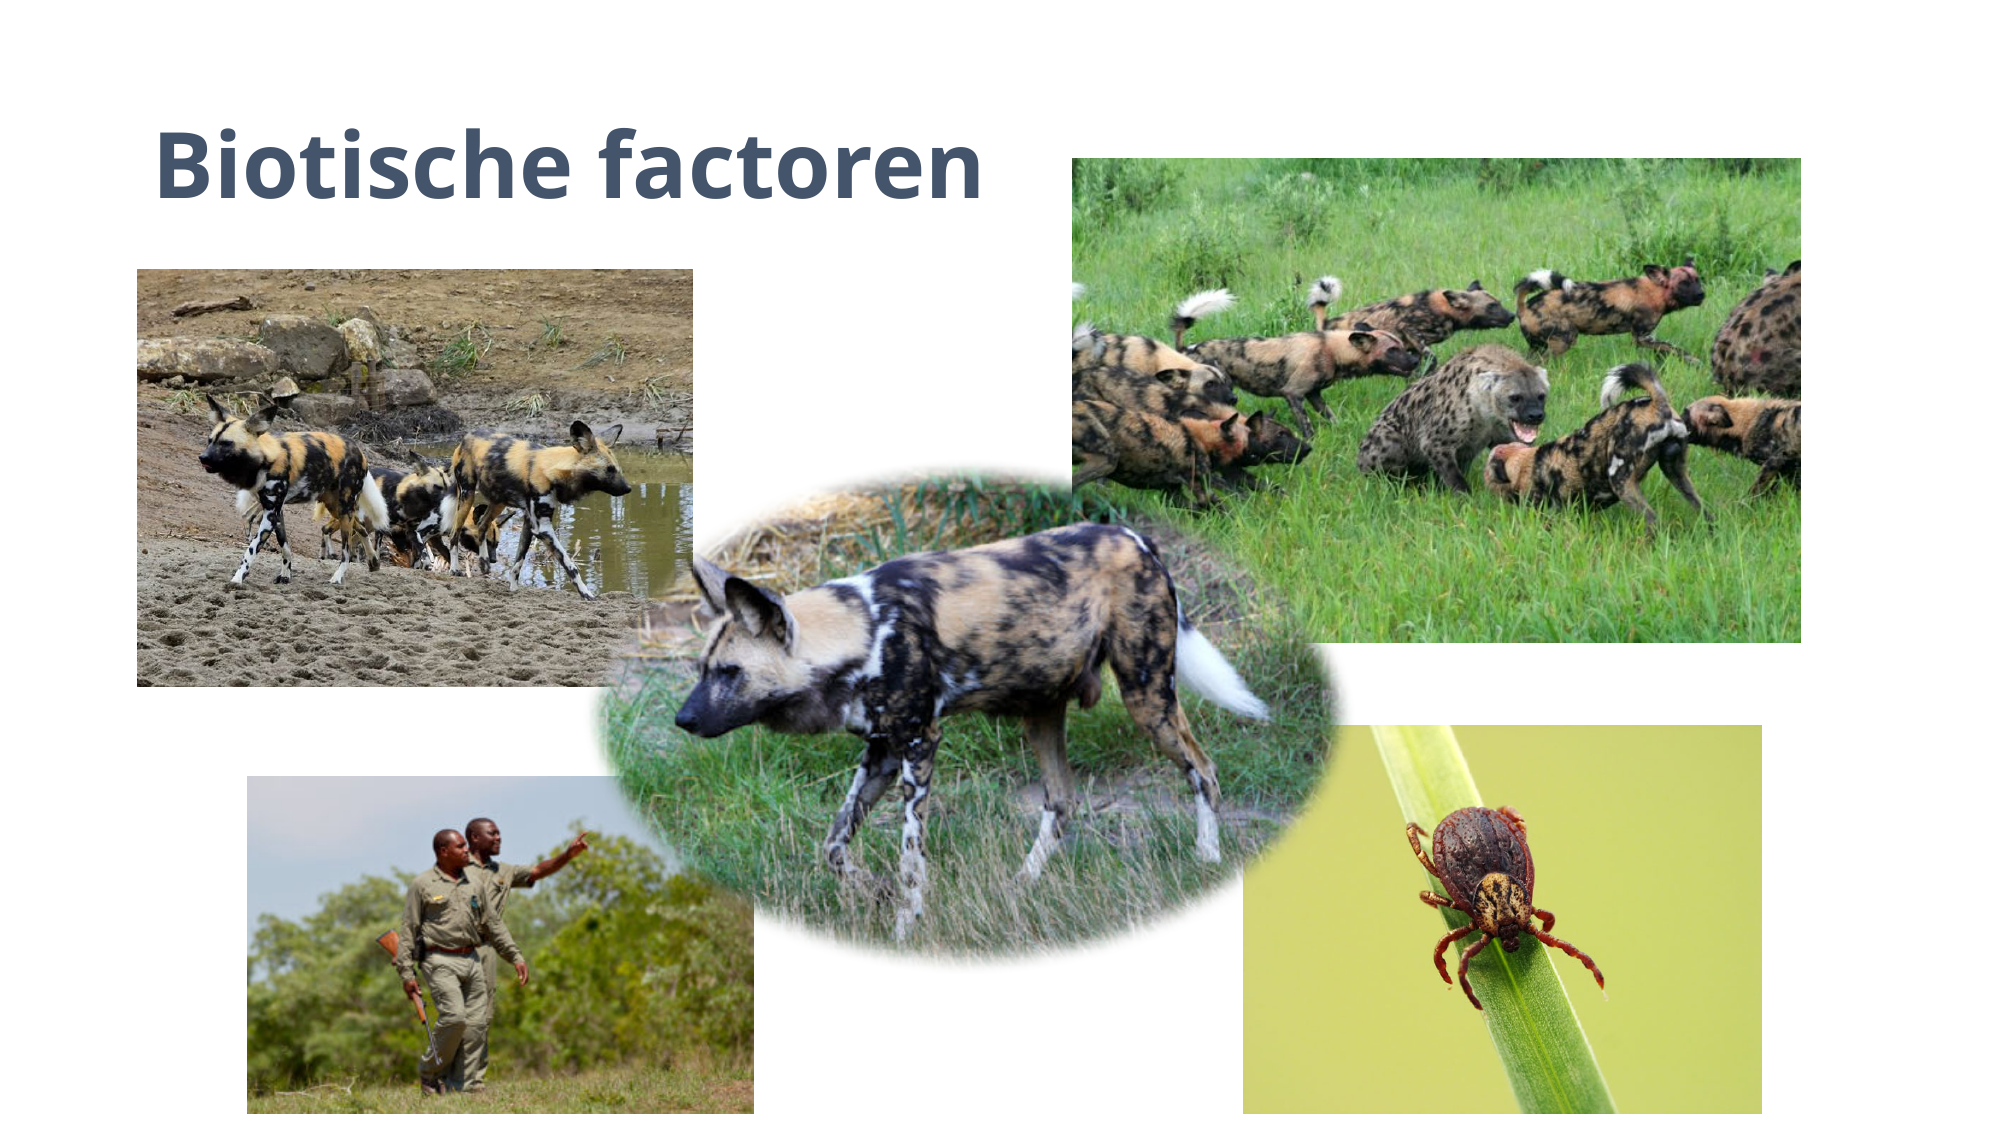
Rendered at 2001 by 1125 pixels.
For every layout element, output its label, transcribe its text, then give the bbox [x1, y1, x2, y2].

title Biotische factoren [137, 59, 1863, 278]
picture [137, 158, 1801, 1114]
